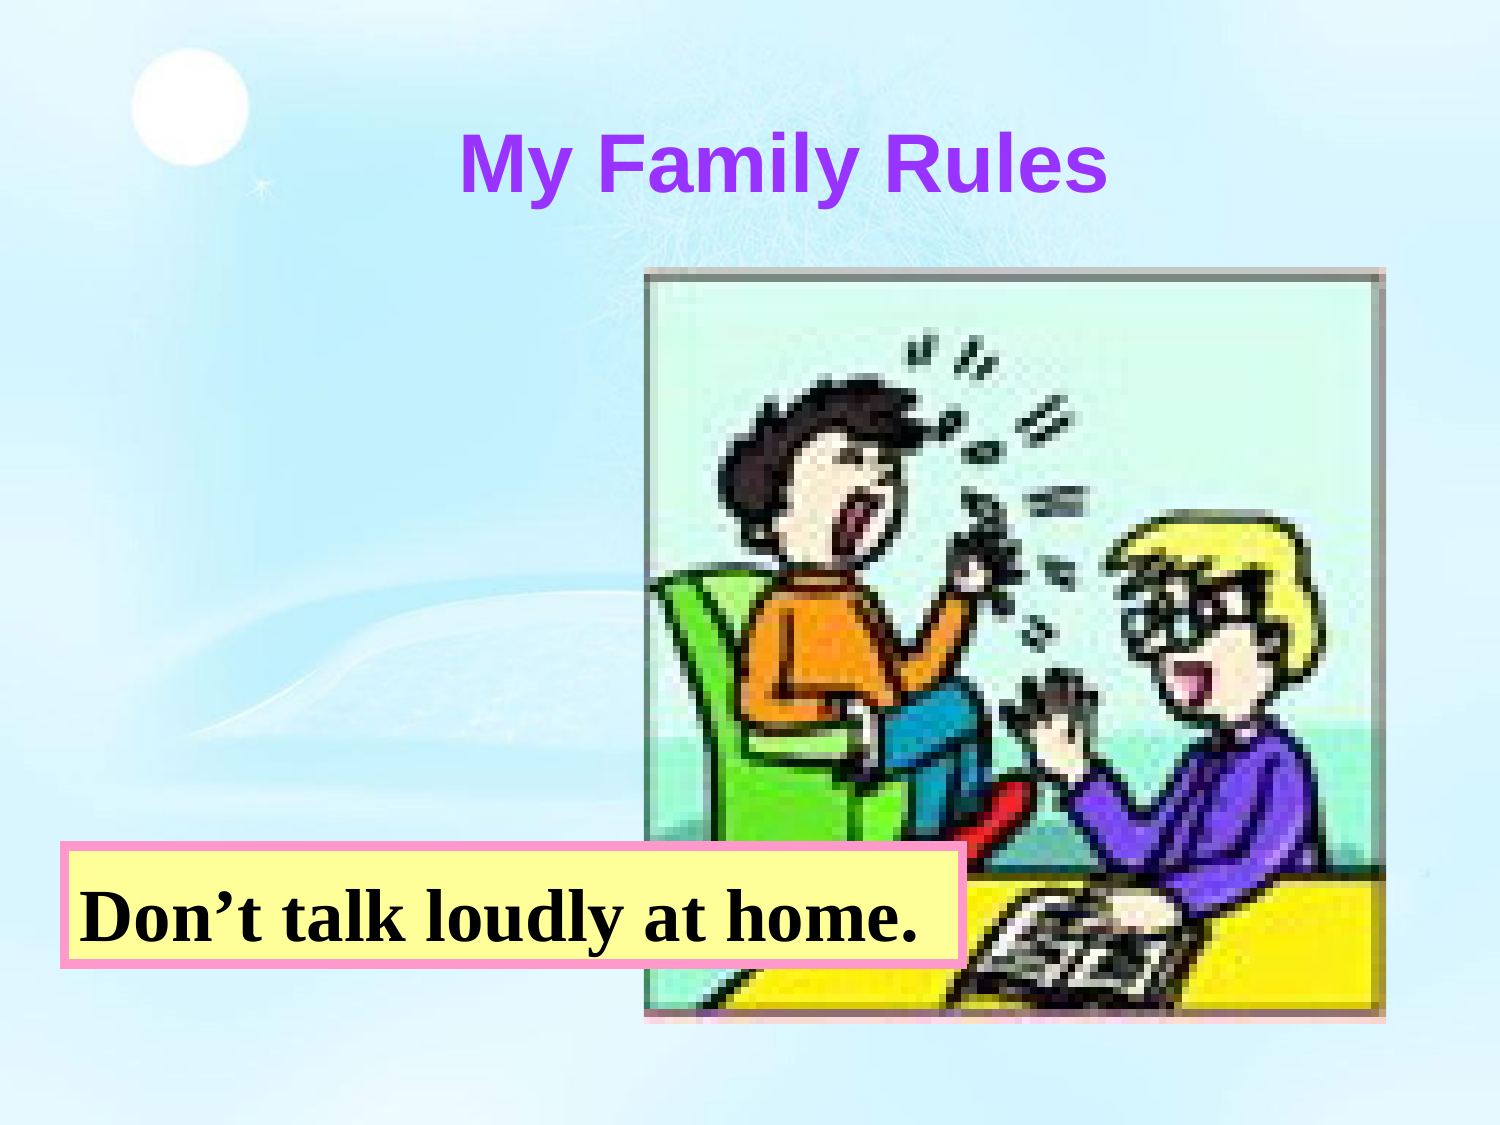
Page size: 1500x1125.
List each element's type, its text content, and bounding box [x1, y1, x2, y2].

picture [0, 0, 1500, 1125]
text_box My Family Rules [443, 101, 1126, 217]
text_box Don’t talk loudly at home. [64, 846, 638, 965]
